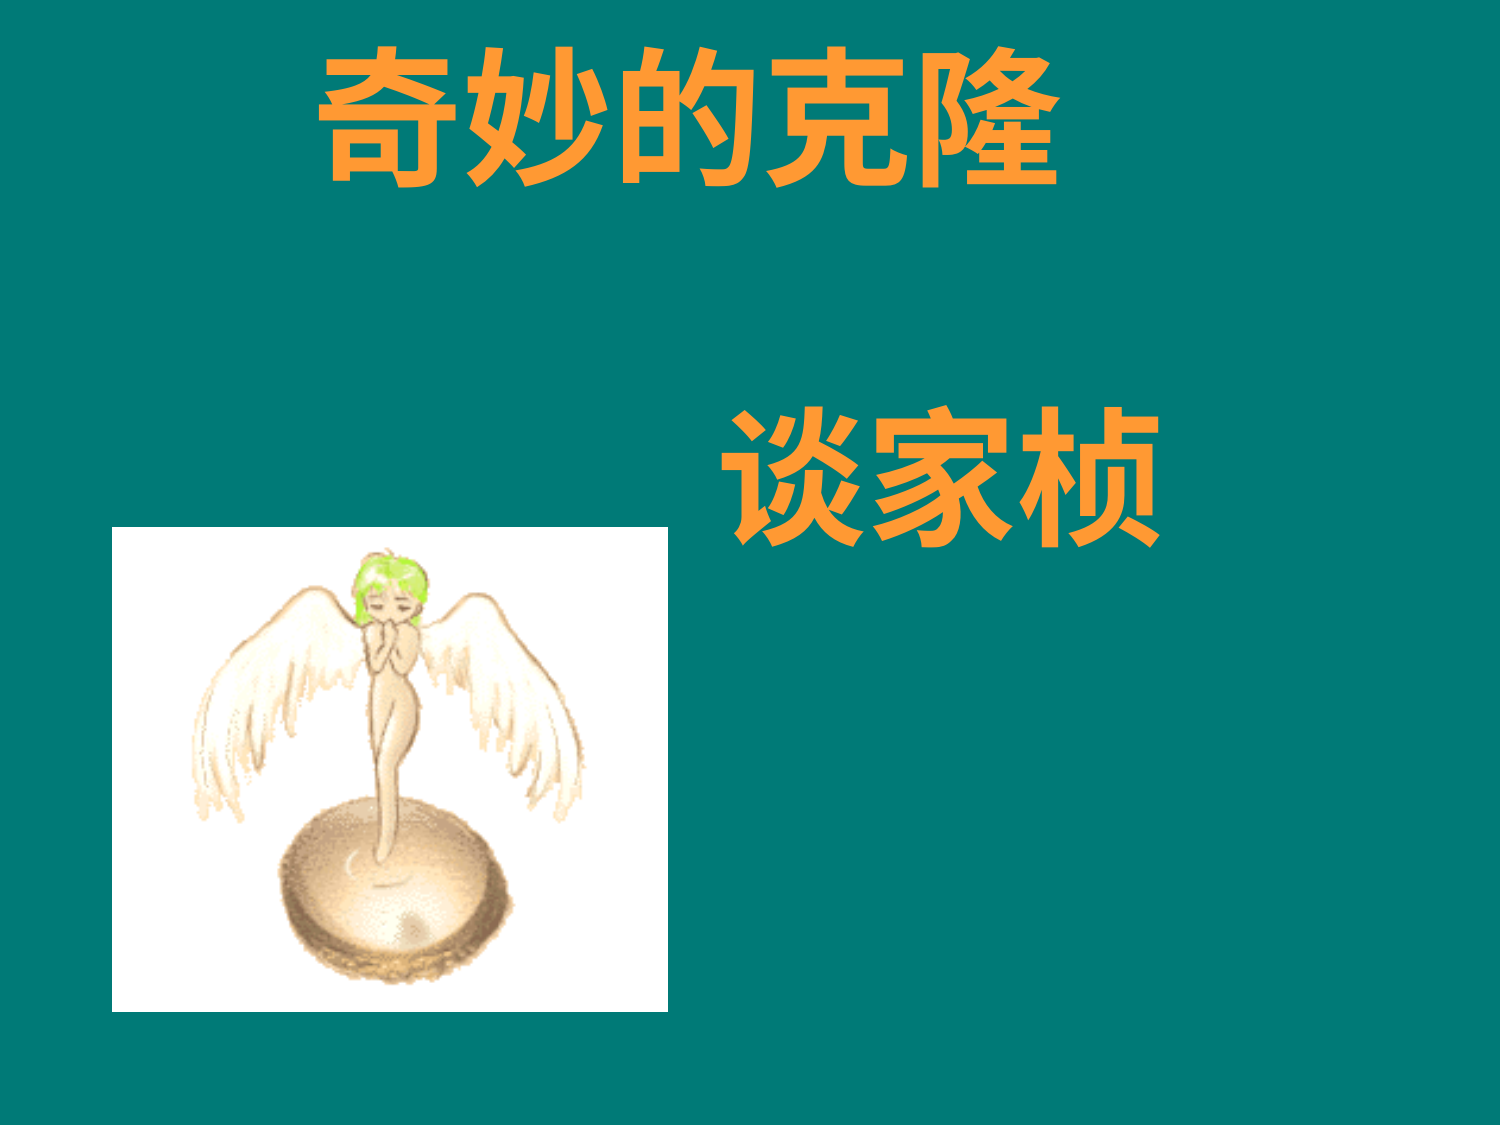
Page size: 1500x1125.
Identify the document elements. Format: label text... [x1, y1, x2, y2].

picture [112, 527, 668, 1012]
title 奇妙的克隆 谈家桢 [0, 132, 1376, 457]
